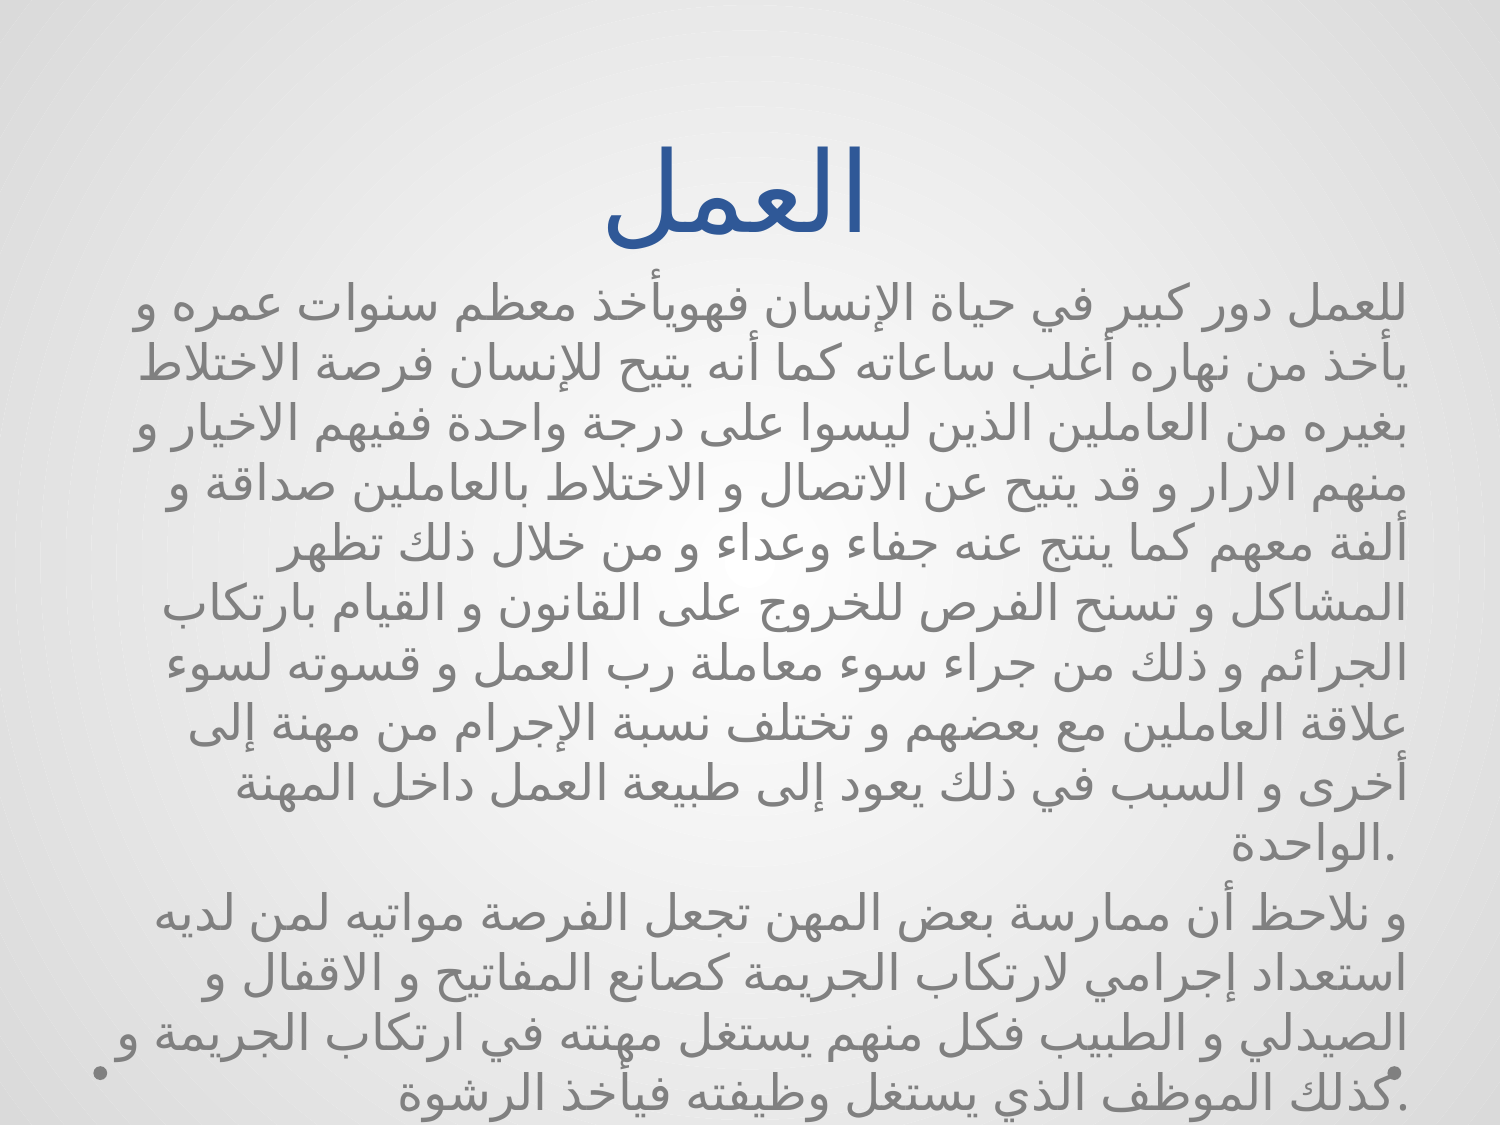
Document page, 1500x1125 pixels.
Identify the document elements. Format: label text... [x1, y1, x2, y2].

title العمل [75, 0, 1425, 262]
list للعمل دور كبير في حياة الإنسان فهويأخذ معظم سنوات عمره و يأخذ من نهاره أغلب ساعاته كما أنه يتيح للإنسان فرصة الاختلاط بغيره من العاملين الذين ليسوا على درجة واحدة ففيهم الاخيار و منهم الارار و قد يتيح عن الاتصال و الاختلاط بالعاملين صداقة و ألفة معهم كما ينتج عنه جفاء وعداء و من خلال ذلك تظهر المشاكل و تسنح الفرص للخروج على القانون و القيام بارتكاب الجرائم و ذلك من جراء سوء معاملة رب العمل و قسوته لسوء علاقة العاملين مع بعضهم و تختلف نسبة الإجرام من مهنة إلى أخرى و السبب في ذلك يعود إلى طبيعة العمل داخل المهنة الواحدة. و نلاحظ أن ممارسة بعض المهن تجعل الفرصة مواتيه لمن لديه استعداد إجرامي لارتكاب الجريمة كصانع المفاتيح و الاقفال و الصيدلي و الطبيب فكل منهم يستغل مهنته في ارتكاب الجريمة و كذلك الموظف الذي يستغل وظيفته فيأخذ الرشوة. [75, 262, 1425, 1005]
